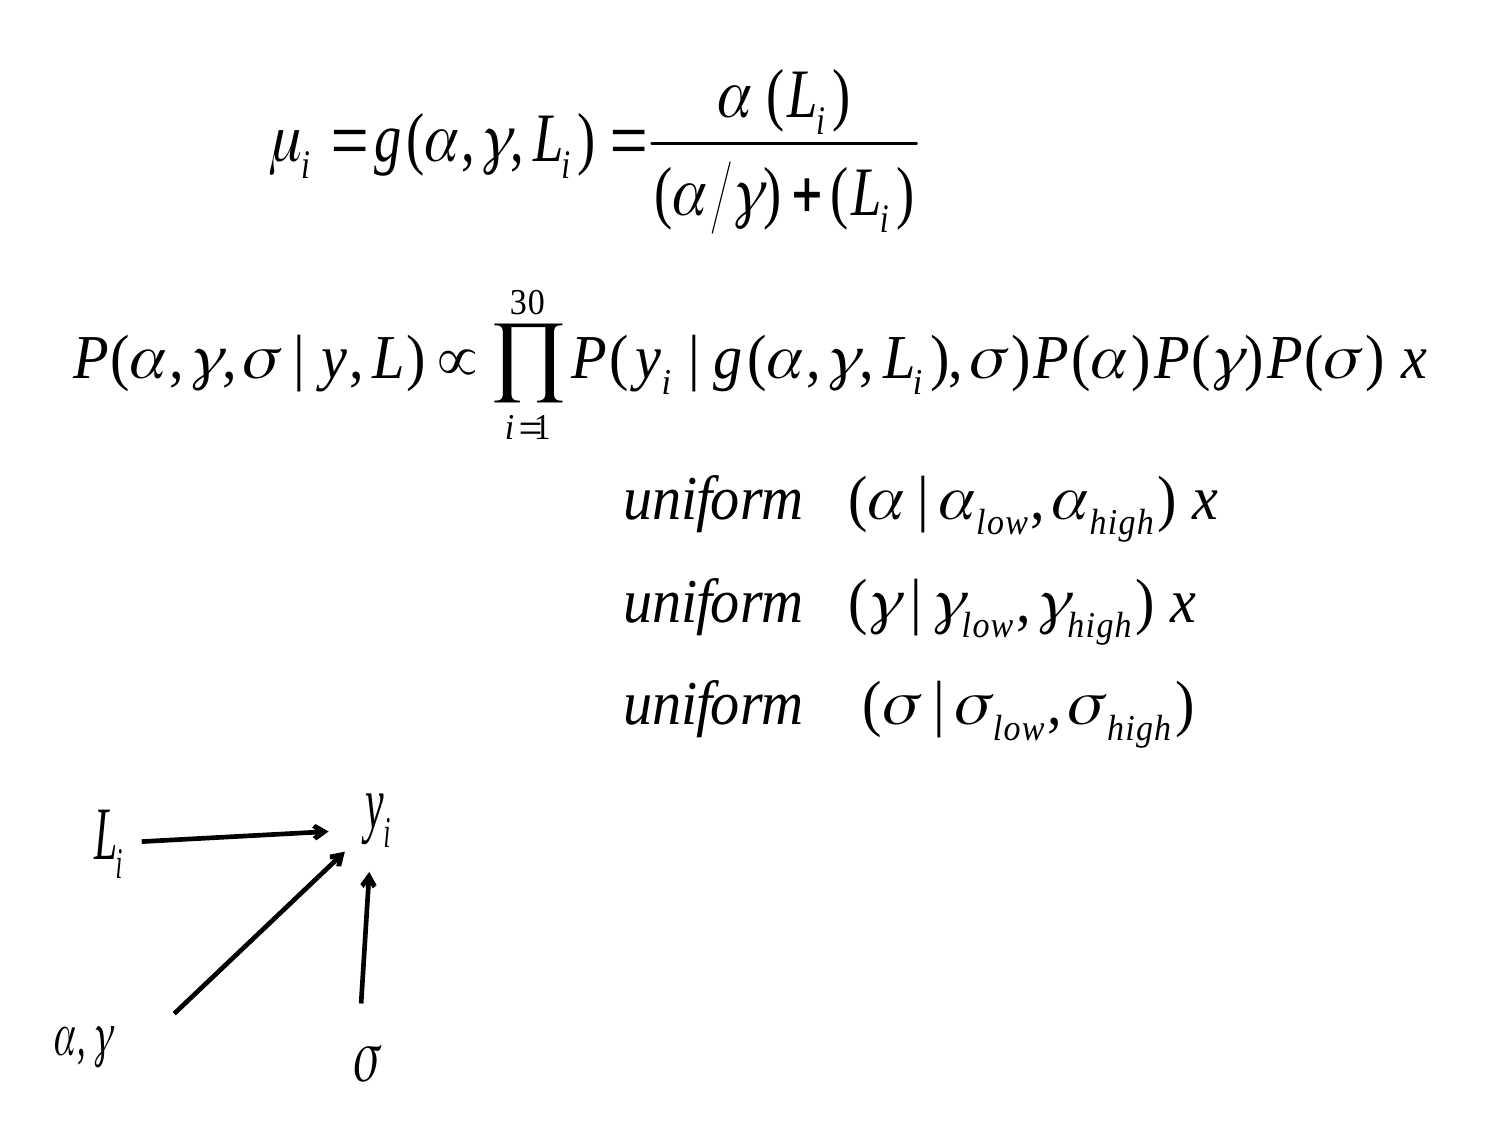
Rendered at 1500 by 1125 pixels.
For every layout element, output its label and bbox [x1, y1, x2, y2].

text_box [258, 49, 929, 270]
text_box [62, 272, 1438, 763]
text_box [49, 753, 401, 1101]
